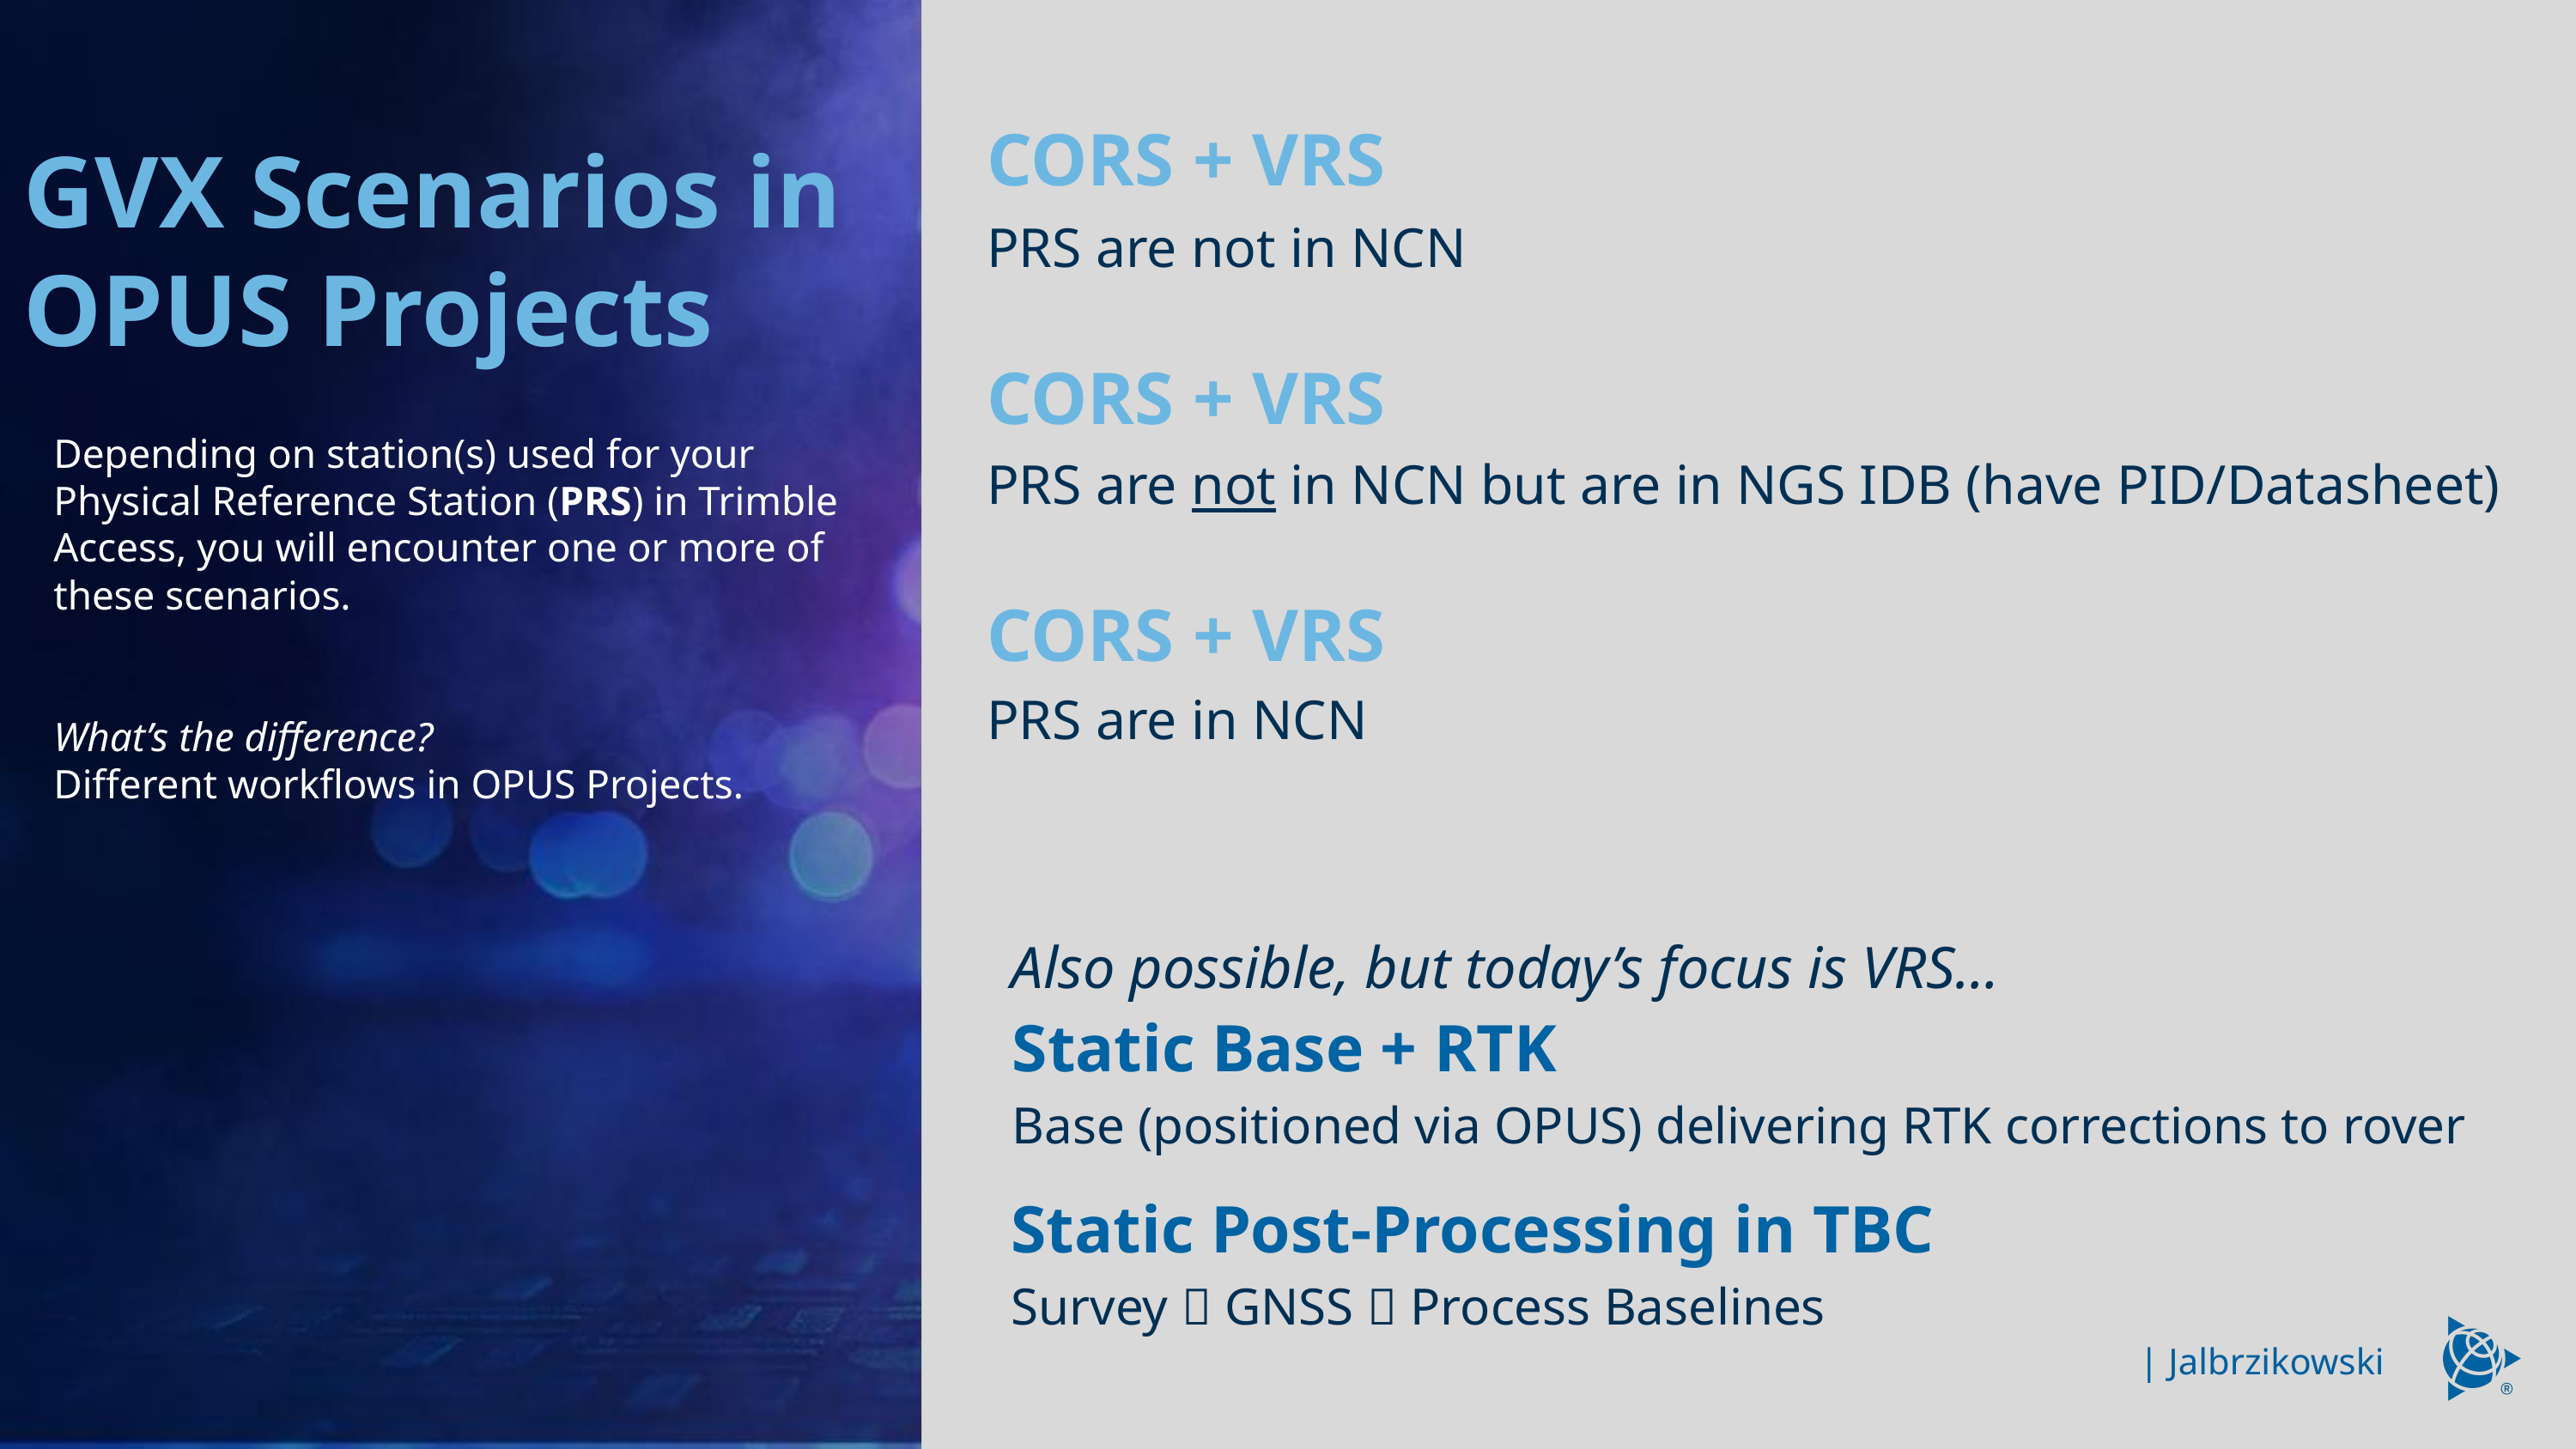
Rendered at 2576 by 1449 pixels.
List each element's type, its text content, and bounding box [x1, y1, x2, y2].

subtitle CORS + VRS [987, 585, 2385, 650]
picture [0, 0, 922, 1449]
text_box Base (positioned via OPUS) delivering RTK corrections to rover [921, 1058, 2576, 1149]
list PRS are not in NCN [987, 178, 2385, 269]
title GVX Scenarios in OPUS Projects [23, 109, 921, 392]
subtitle CORS + VRS [987, 348, 2385, 415]
text_box Survey  GNSS  Process Baselines [920, 1240, 2385, 1331]
subtitle Static Base + RTK [922, 994, 2386, 1058]
subtitle CORS + VRS [987, 109, 2385, 178]
text_box Also possible, but today’s focus is VRS… [920, 894, 2385, 985]
subtitle Depending on station(s) used for your Physical Reference Station (PRS) in Trimble Access, you will encounter one or more of these scenarios. What’s the difference? Different workflows in OPUS Projects. [53, 403, 900, 874]
list PRS are not in NCN but are in NGS IDB (have PID/Datasheet) [987, 415, 2576, 506]
picture [2443, 1316, 2521, 1401]
subtitle | Jalbrzikowski [191, 1264, 2385, 1449]
text_box Static Post-Processing in TBC [920, 1175, 2385, 1240]
list PRS are in NCN [987, 650, 2385, 741]
